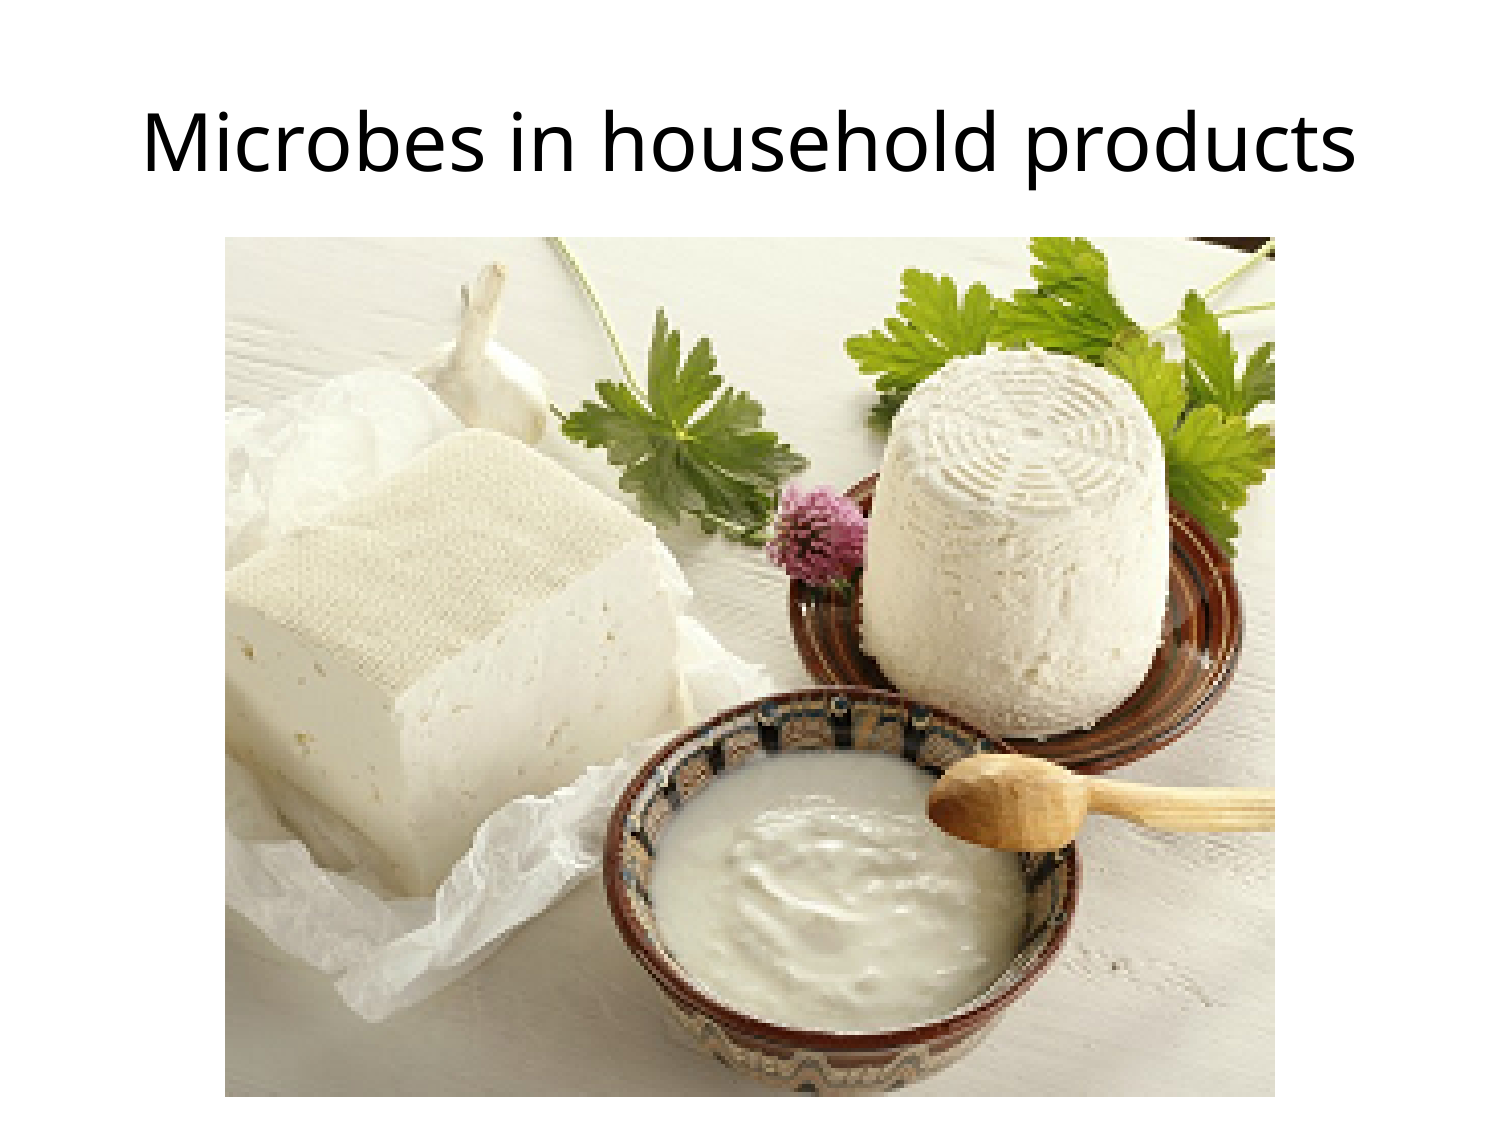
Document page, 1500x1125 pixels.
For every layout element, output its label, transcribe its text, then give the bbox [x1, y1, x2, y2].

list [224, 237, 1276, 1097]
title Microbes in household products [75, 45, 1425, 233]
